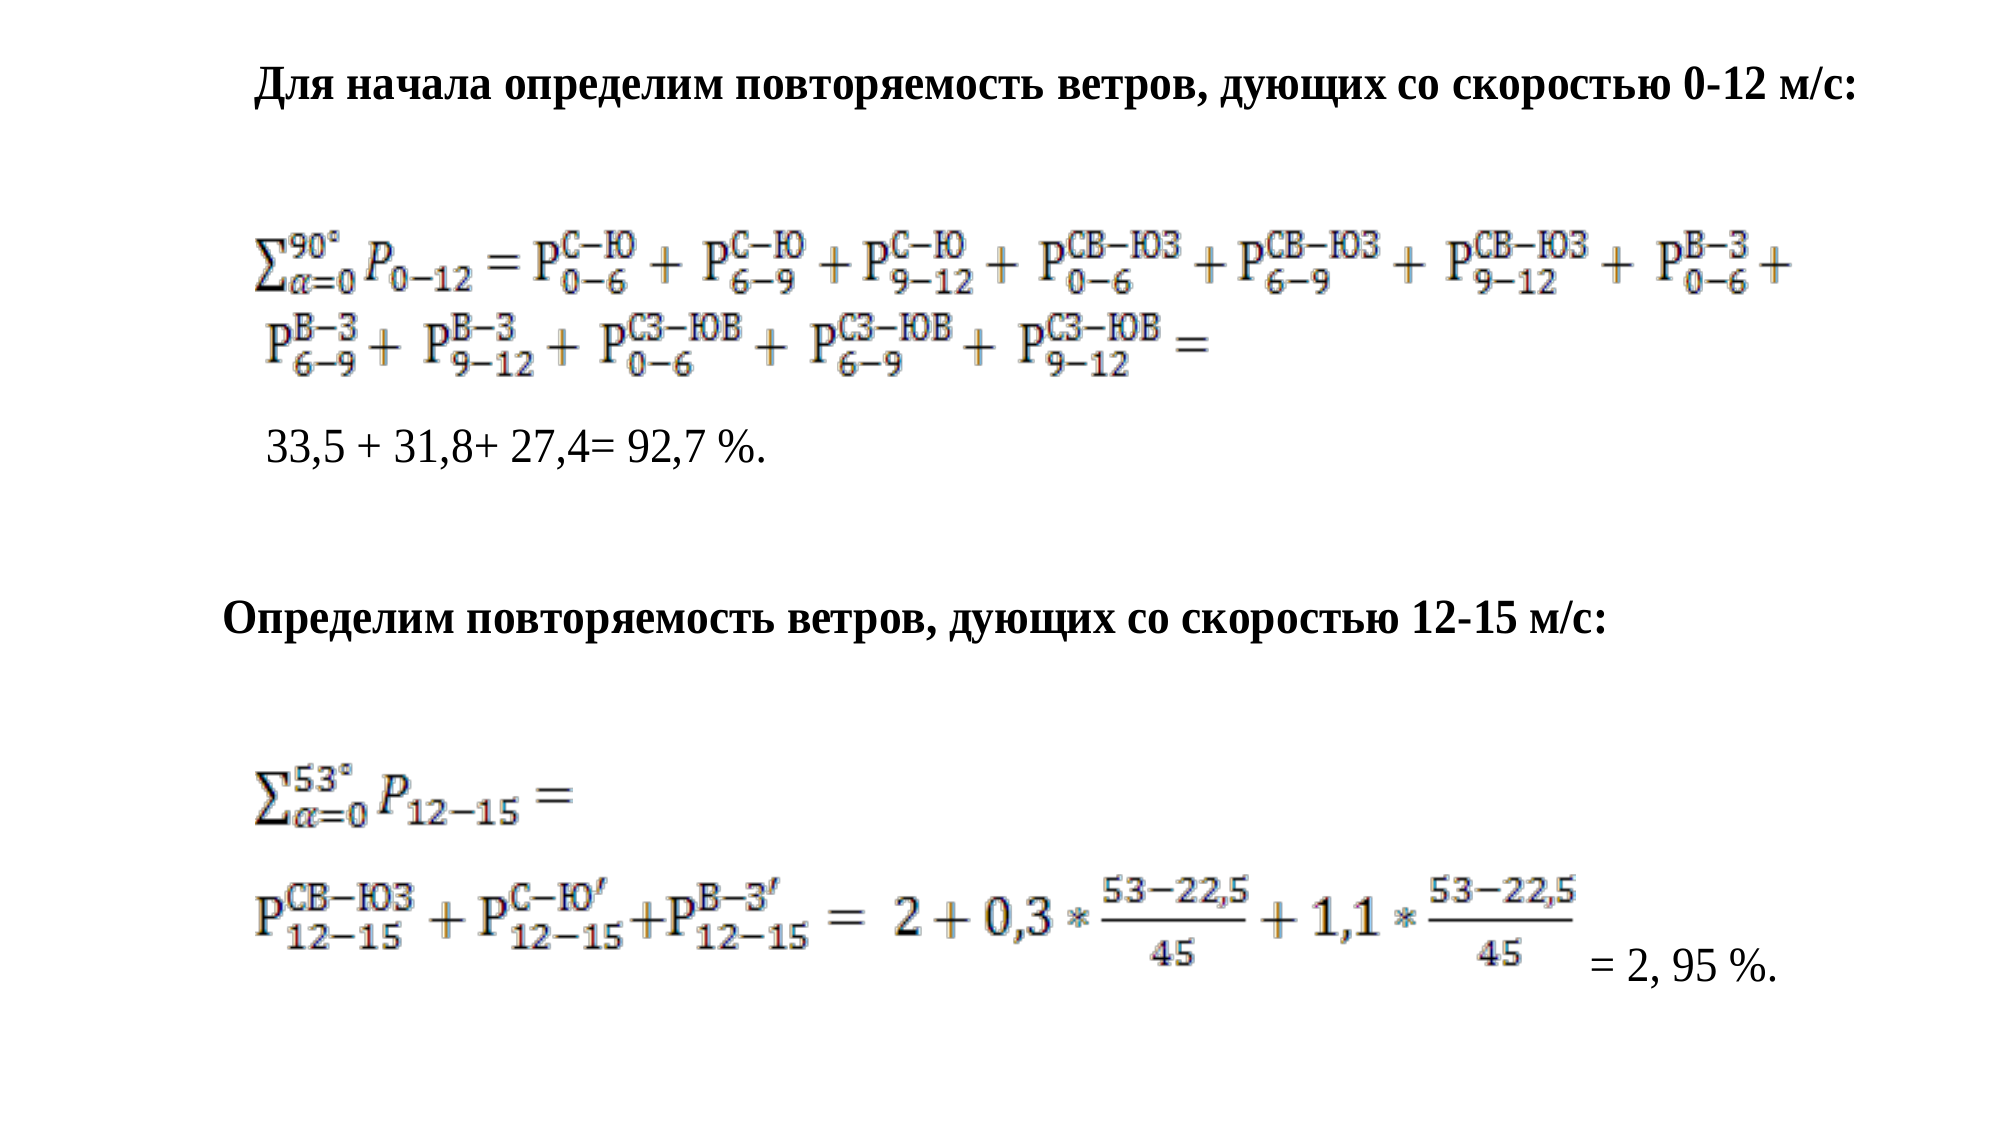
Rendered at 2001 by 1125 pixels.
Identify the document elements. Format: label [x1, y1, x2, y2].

picture [119, 54, 1892, 1022]
